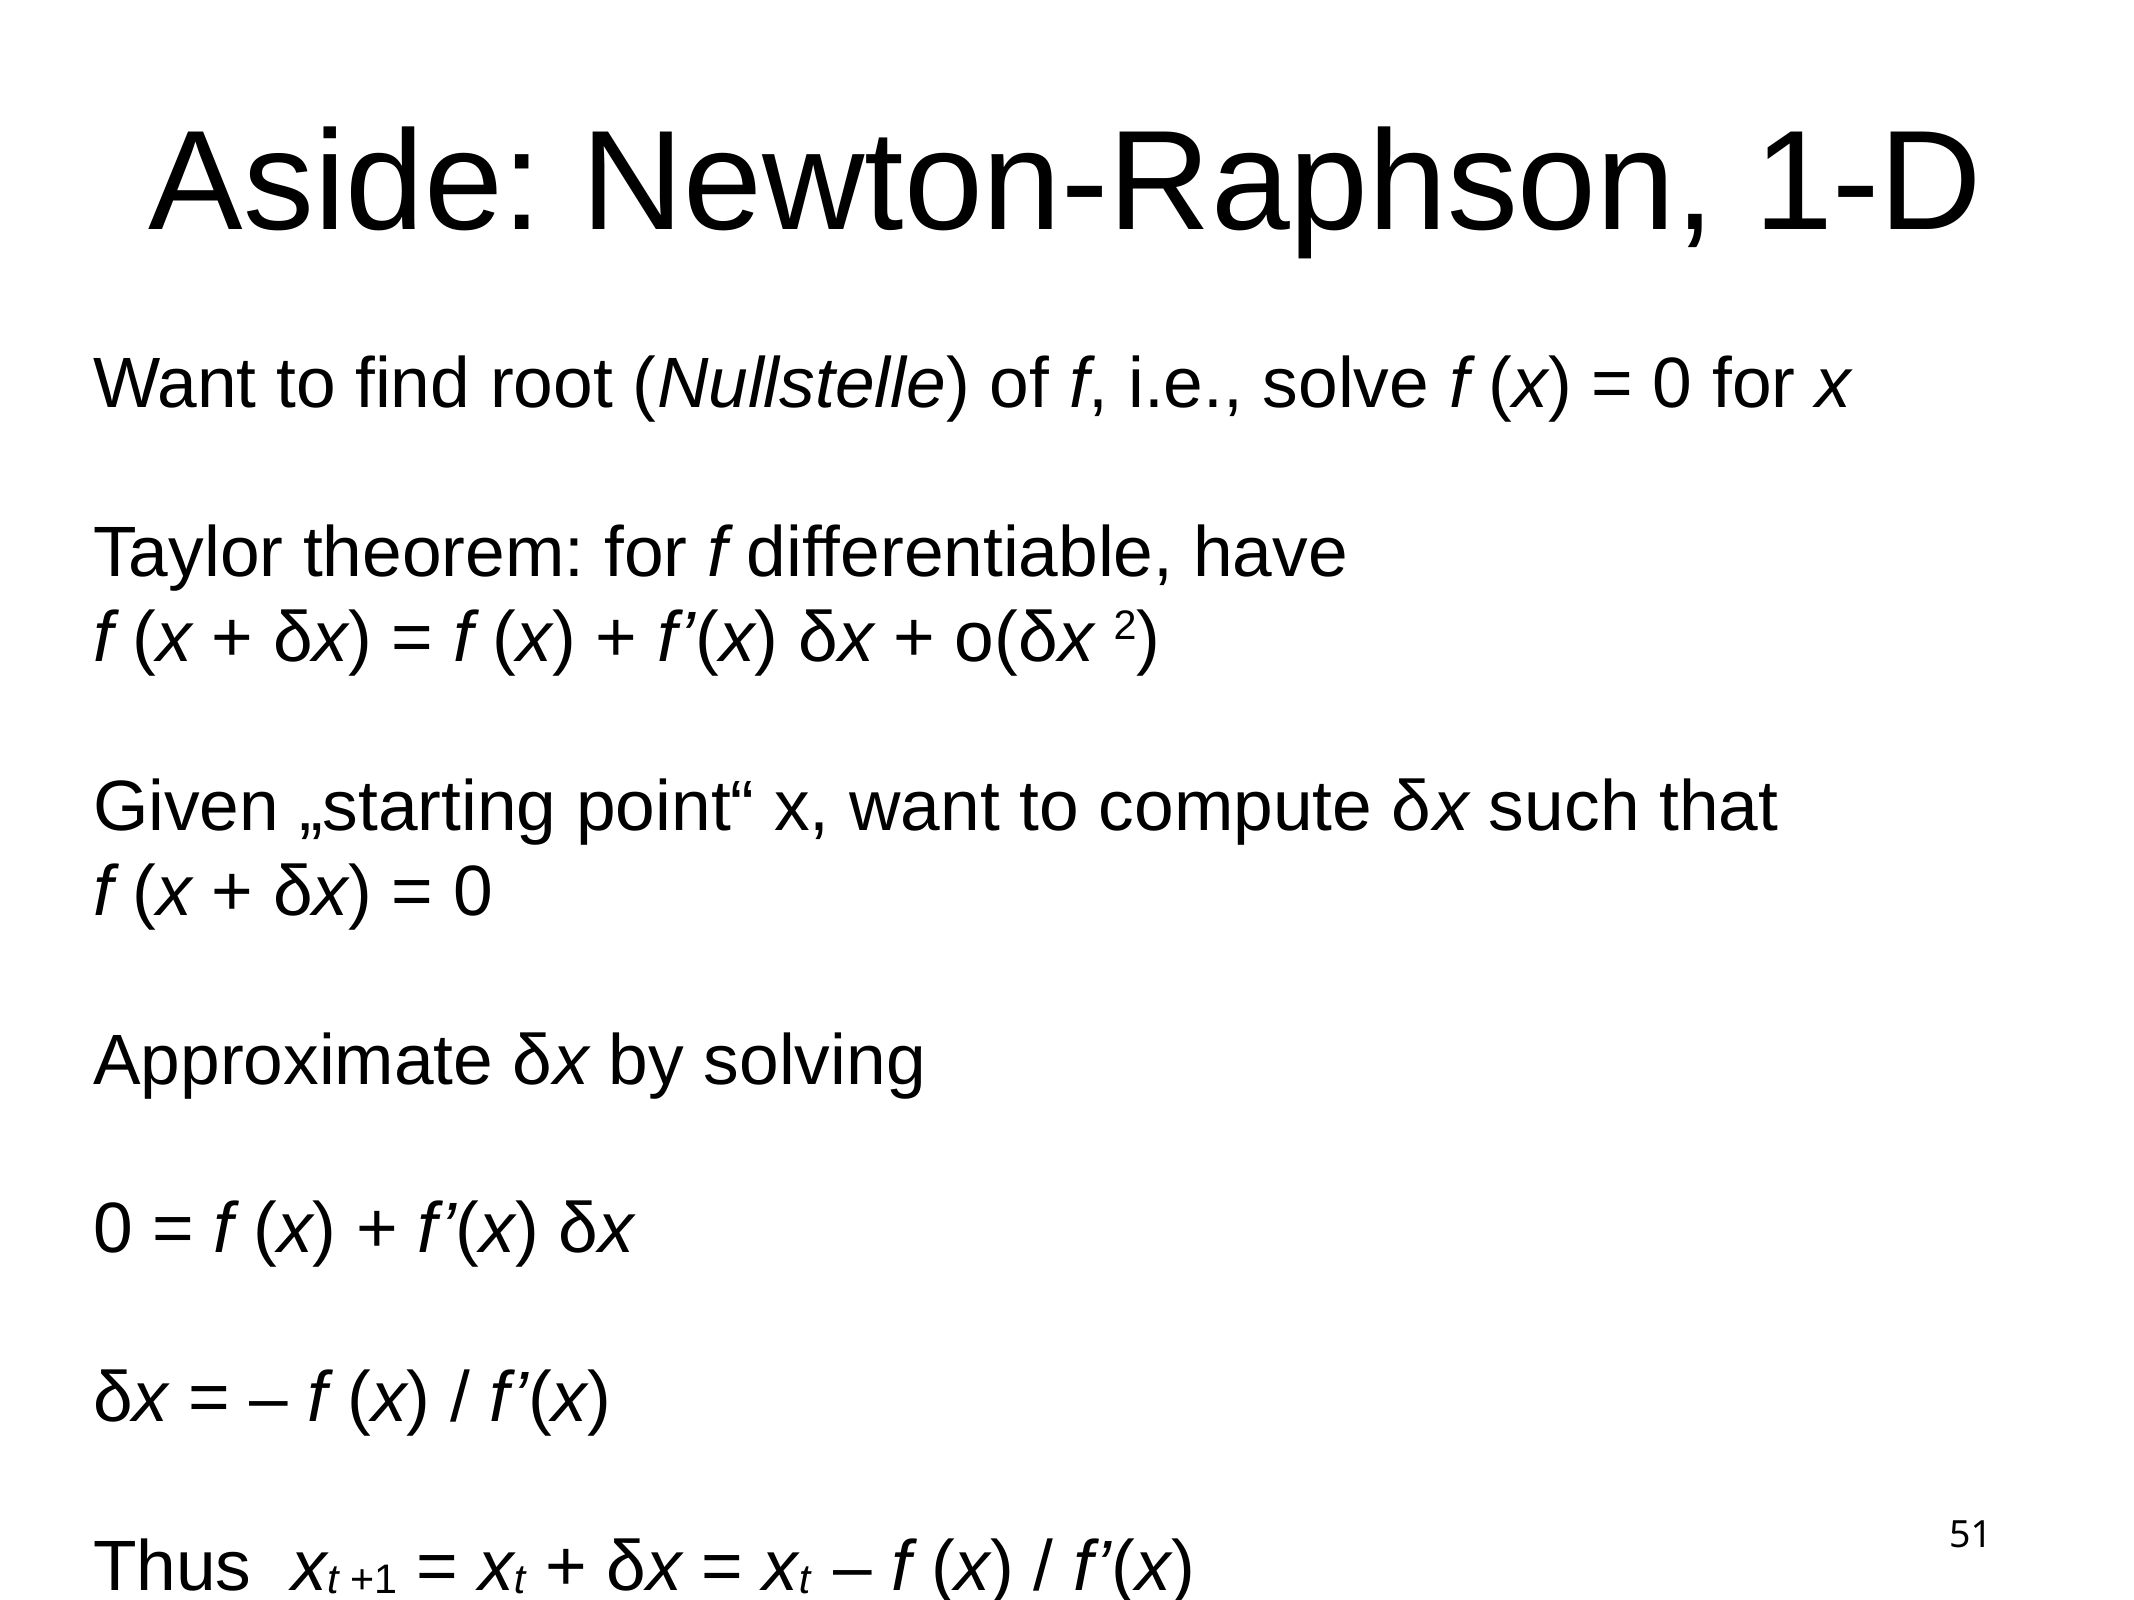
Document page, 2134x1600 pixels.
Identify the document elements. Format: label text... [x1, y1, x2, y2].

slide_number 51 [1939, 1500, 2002, 1565]
list Want to find root (Nullstelle) of f, i.e., solve f (x) = 0 for x Taylor theorem: for f differentiable, have f (x + δx) = f (x) + f’(x) δx + o(δx 2) Given „starting point“ x, want to compute δx such that f (x + δx) = 0 Approximate δx by solving 0 = f (x) + f’(x) δx δx = – f (x) / f’(x) Thus xt +1 = xt + δx = xt – f (x) / f’(x) [84, 327, 2024, 1600]
title Aside: Newton-Raphson, 1-D [131, 0, 2002, 351]
